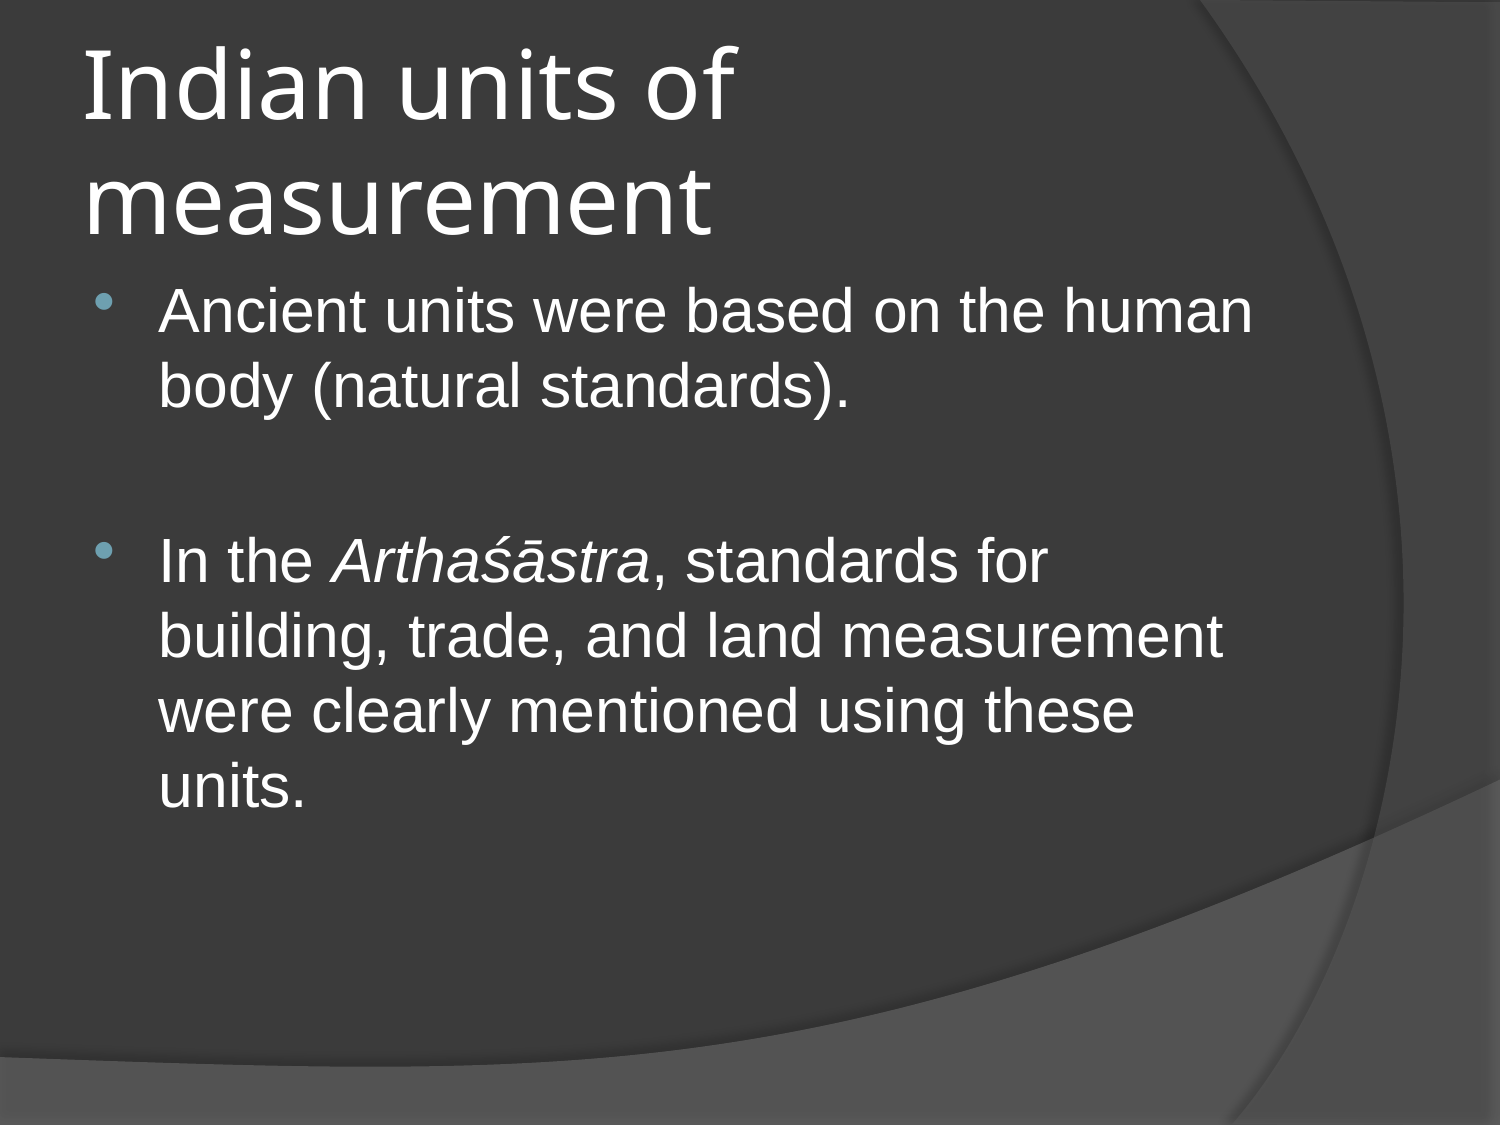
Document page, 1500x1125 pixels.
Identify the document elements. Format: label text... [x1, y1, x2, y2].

title Indian units of measurement [75, 45, 1300, 233]
list Ancient units were based on the human body (natural standards). In the Arthaśāstra, standards for building, trade, and land measurement were clearly mentioned using these units. [75, 262, 1300, 1005]
